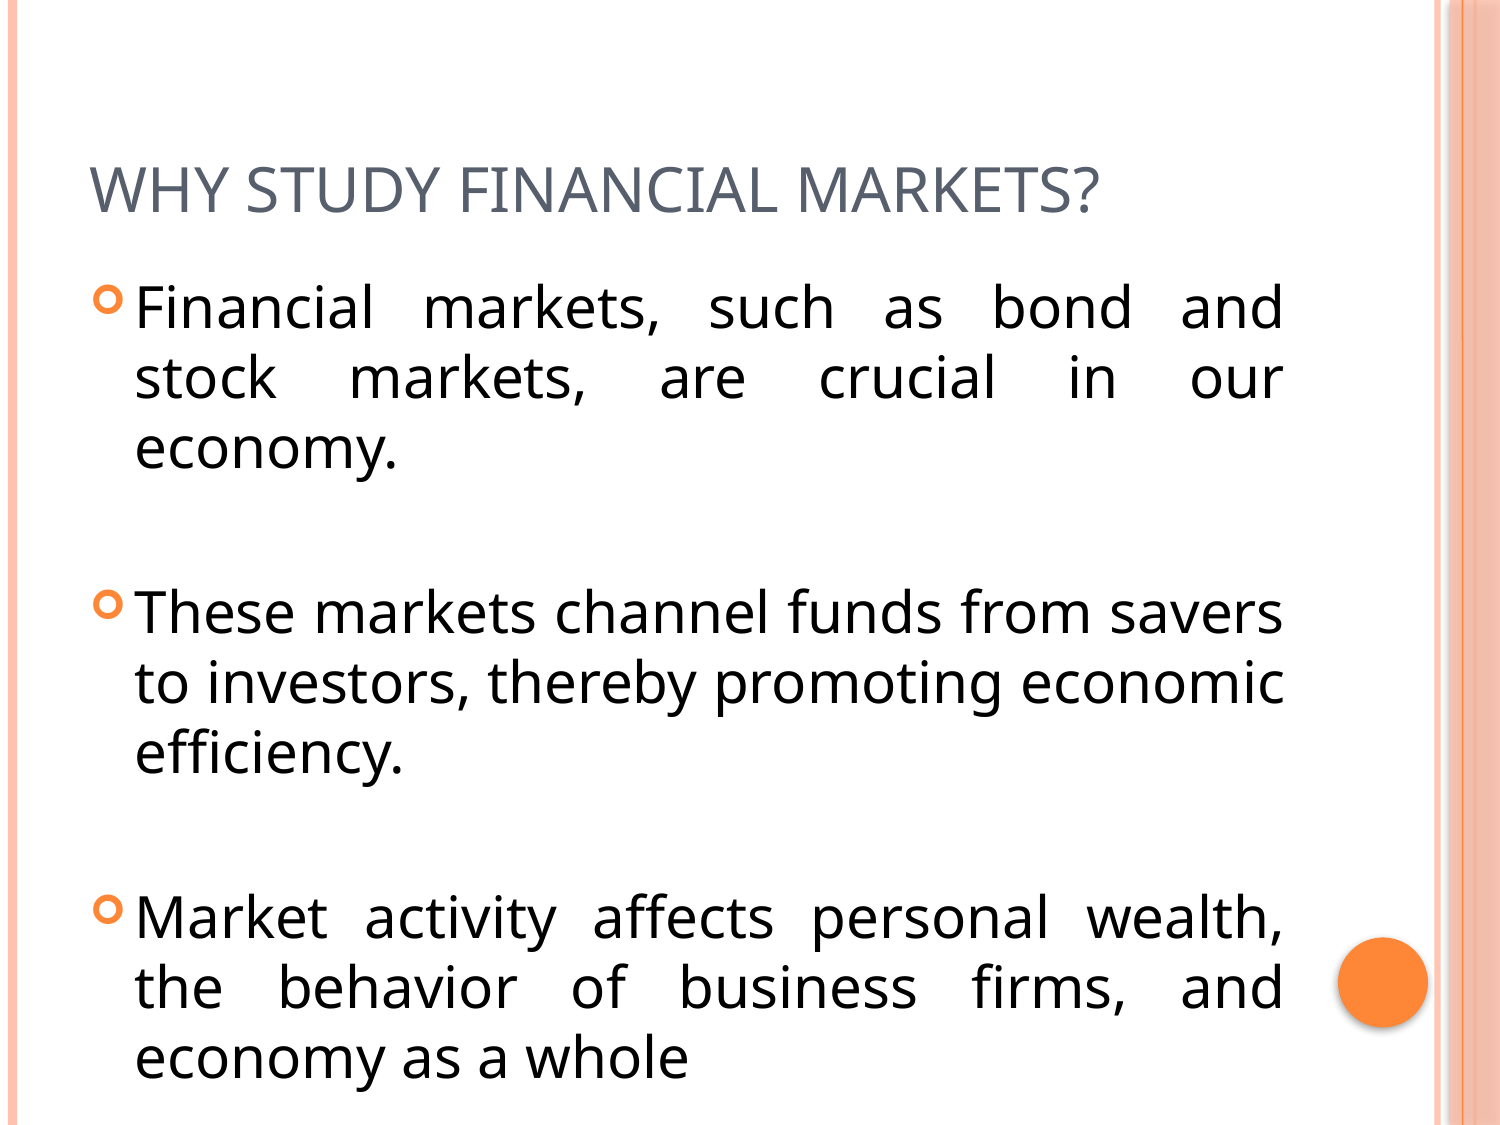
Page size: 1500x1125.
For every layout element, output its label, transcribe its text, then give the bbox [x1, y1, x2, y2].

list Financial markets, such as bond and stock markets, are crucial in our economy. These markets channel funds from savers to investors, thereby promoting economic efficiency. Market activity affects personal wealth, the behavior of business firms, and economy as a whole [75, 262, 1300, 1062]
title Why study financial markets? [75, 45, 1300, 233]
